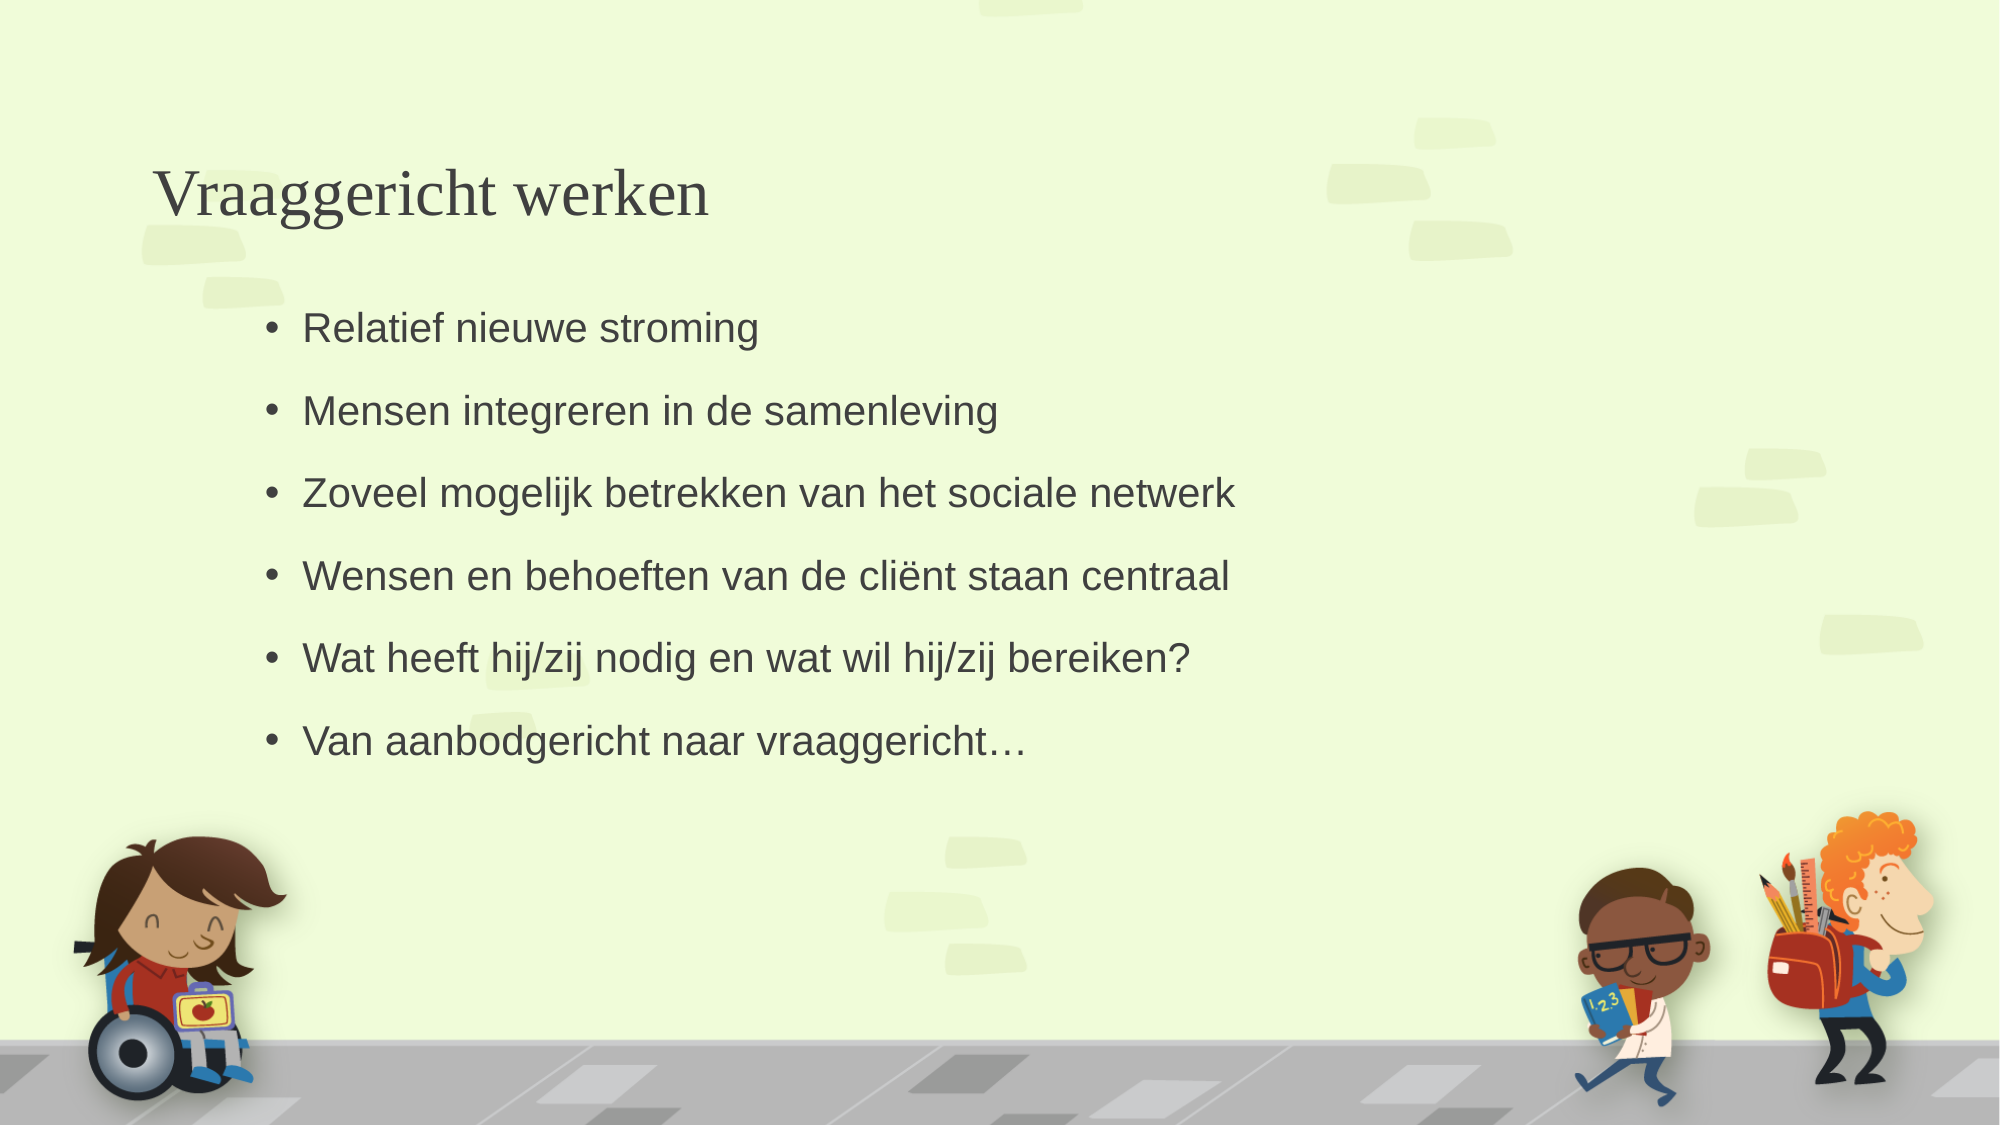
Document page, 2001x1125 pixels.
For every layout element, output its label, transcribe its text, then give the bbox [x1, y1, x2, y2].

list Relatief nieuwe stroming Mensen integreren in de samenleving Zoveel mogelijk betrekken van het sociale netwerk Wensen en behoeften van de cliënt staan centraal Wat heeft hij/zij nodig en wat wil hij/zij bereiken? Van aanbodgericht naar vraaggericht… [249, 299, 1402, 870]
title Vraaggericht werken [137, 59, 1750, 238]
picture [0, 0, 2000, 1125]
